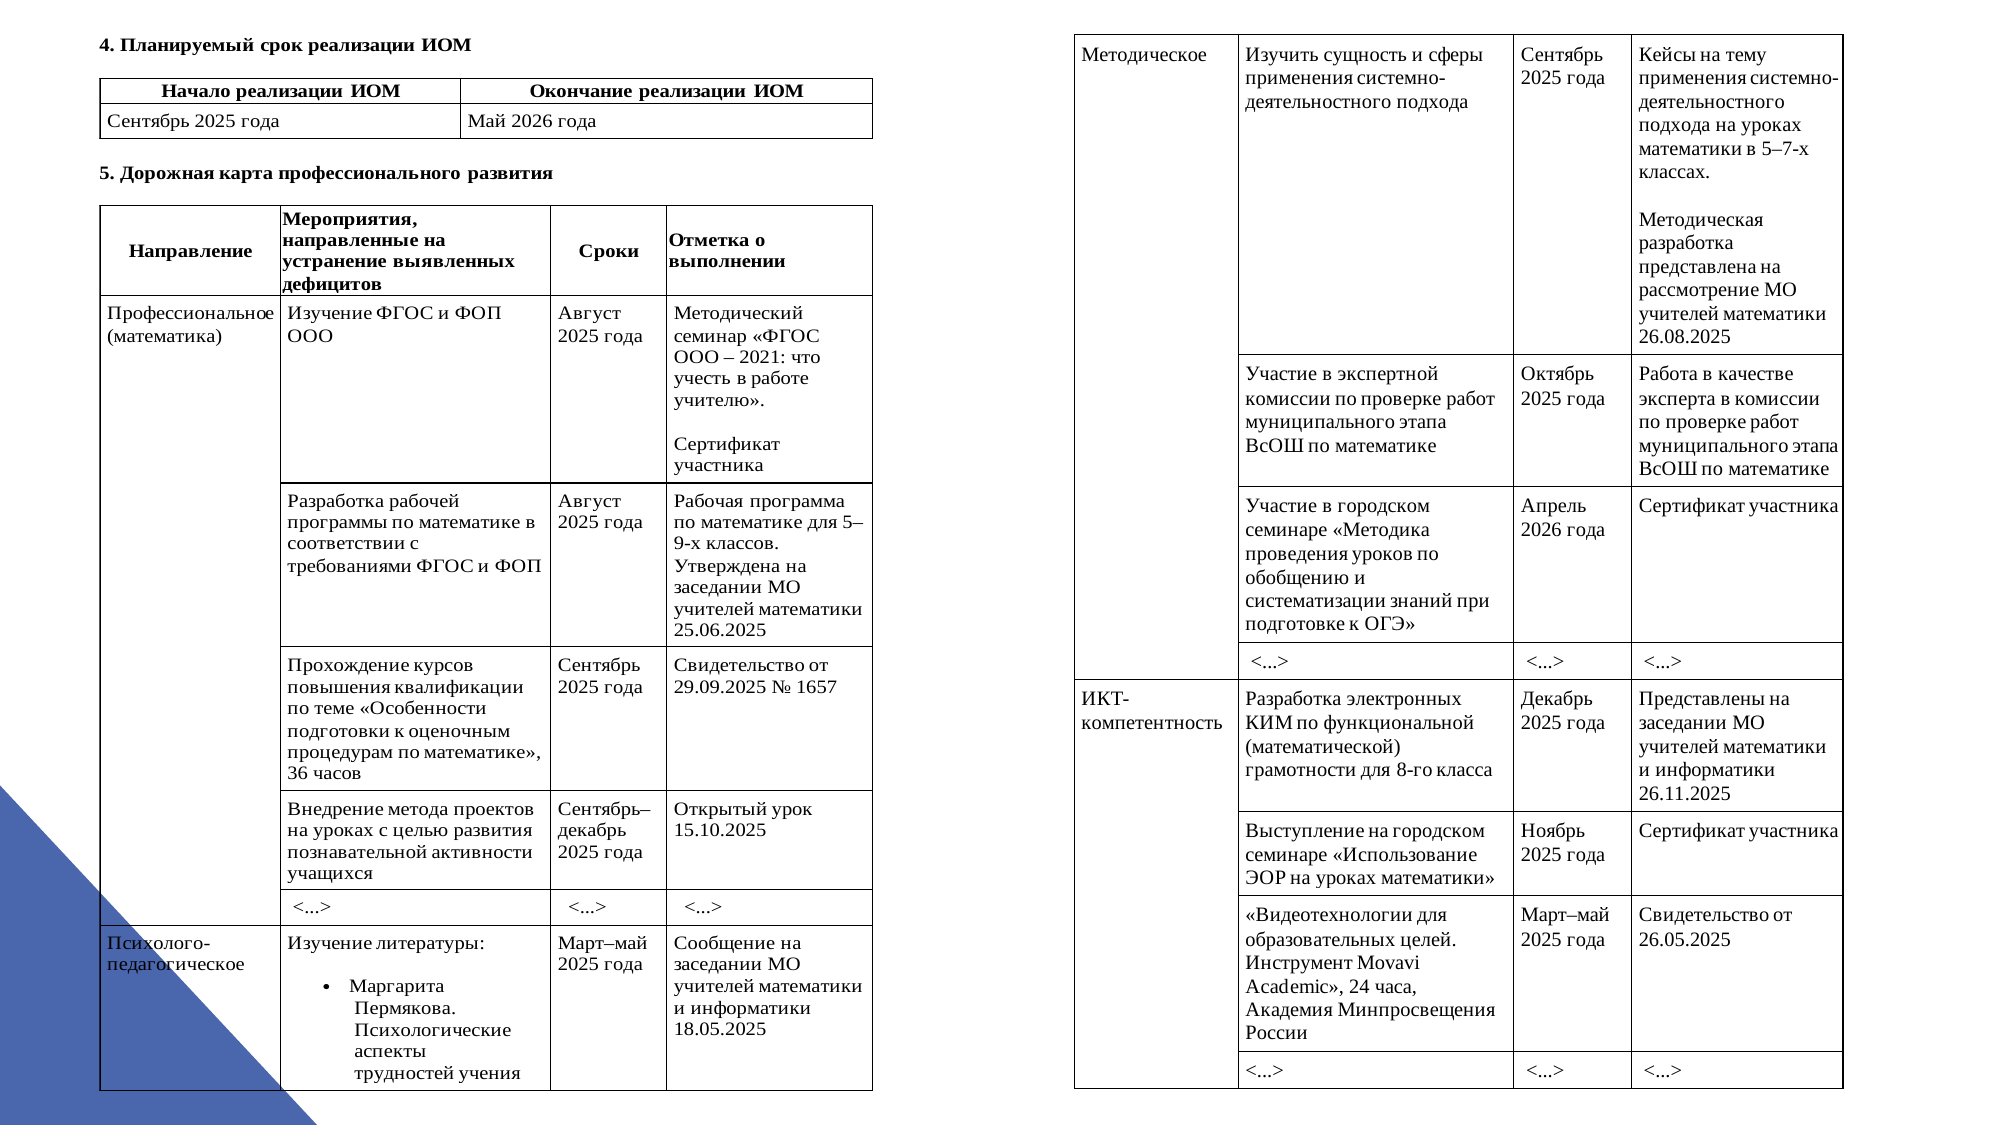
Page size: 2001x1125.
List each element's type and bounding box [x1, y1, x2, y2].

picture [1073, 34, 1845, 1125]
picture [99, 34, 875, 1091]
